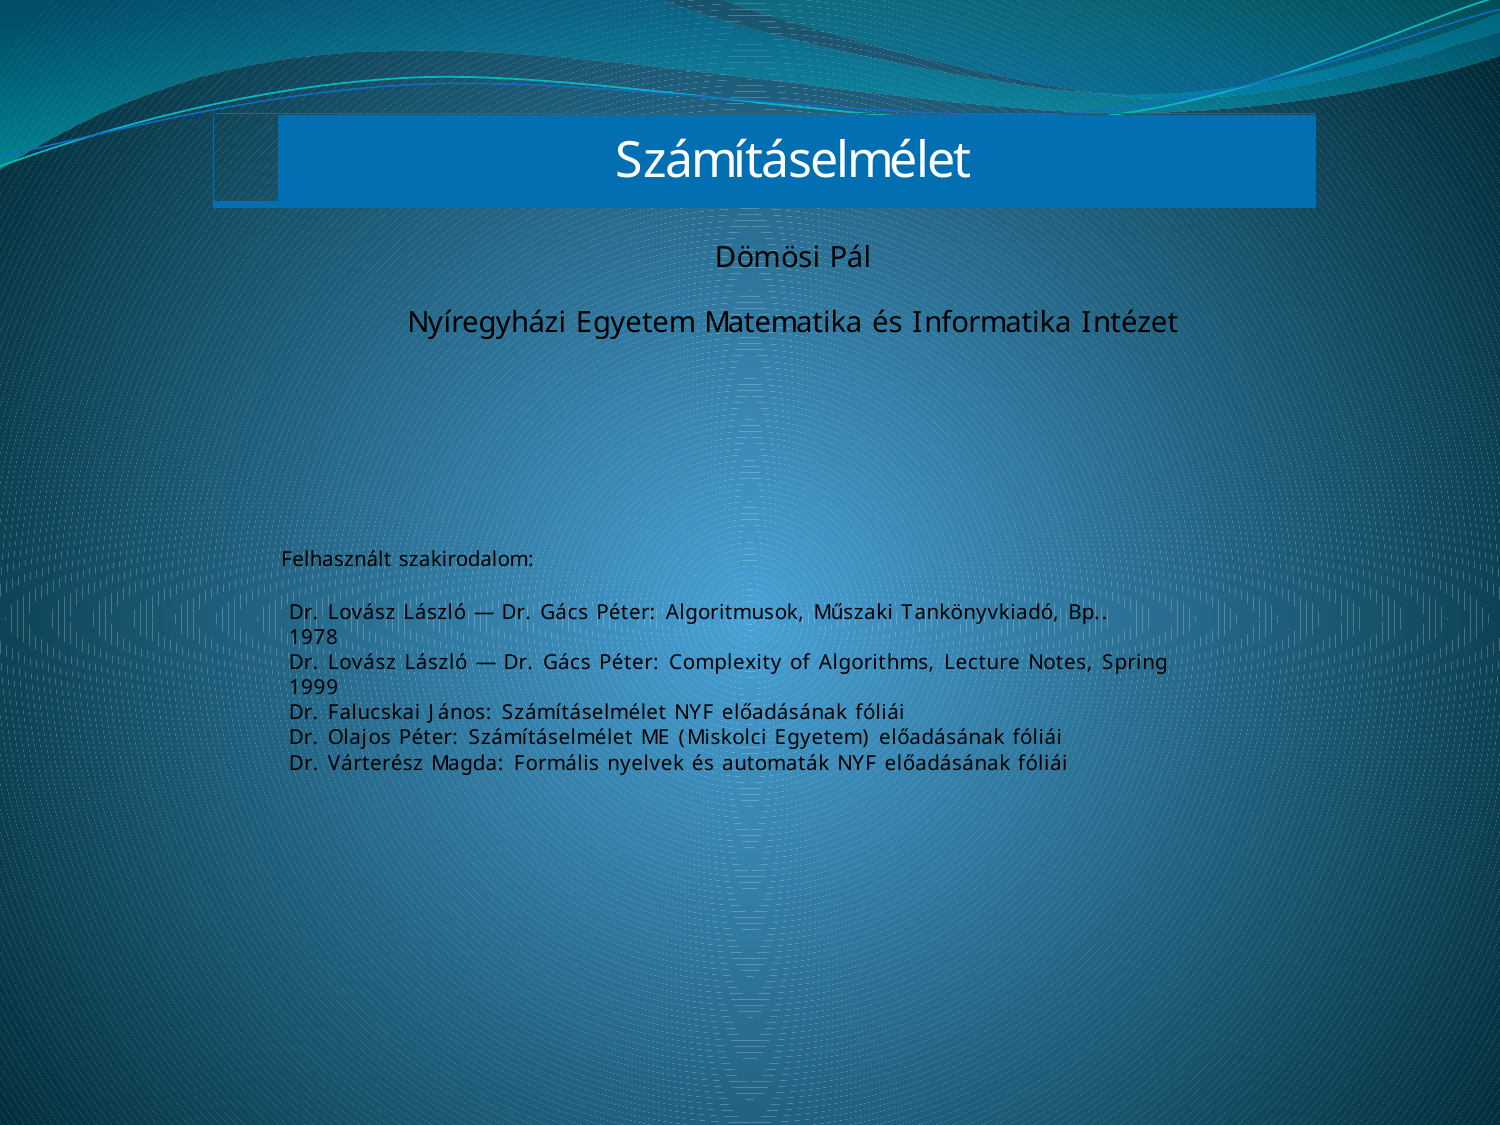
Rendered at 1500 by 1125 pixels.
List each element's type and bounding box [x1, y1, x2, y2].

text_box [212, 112, 1320, 827]
